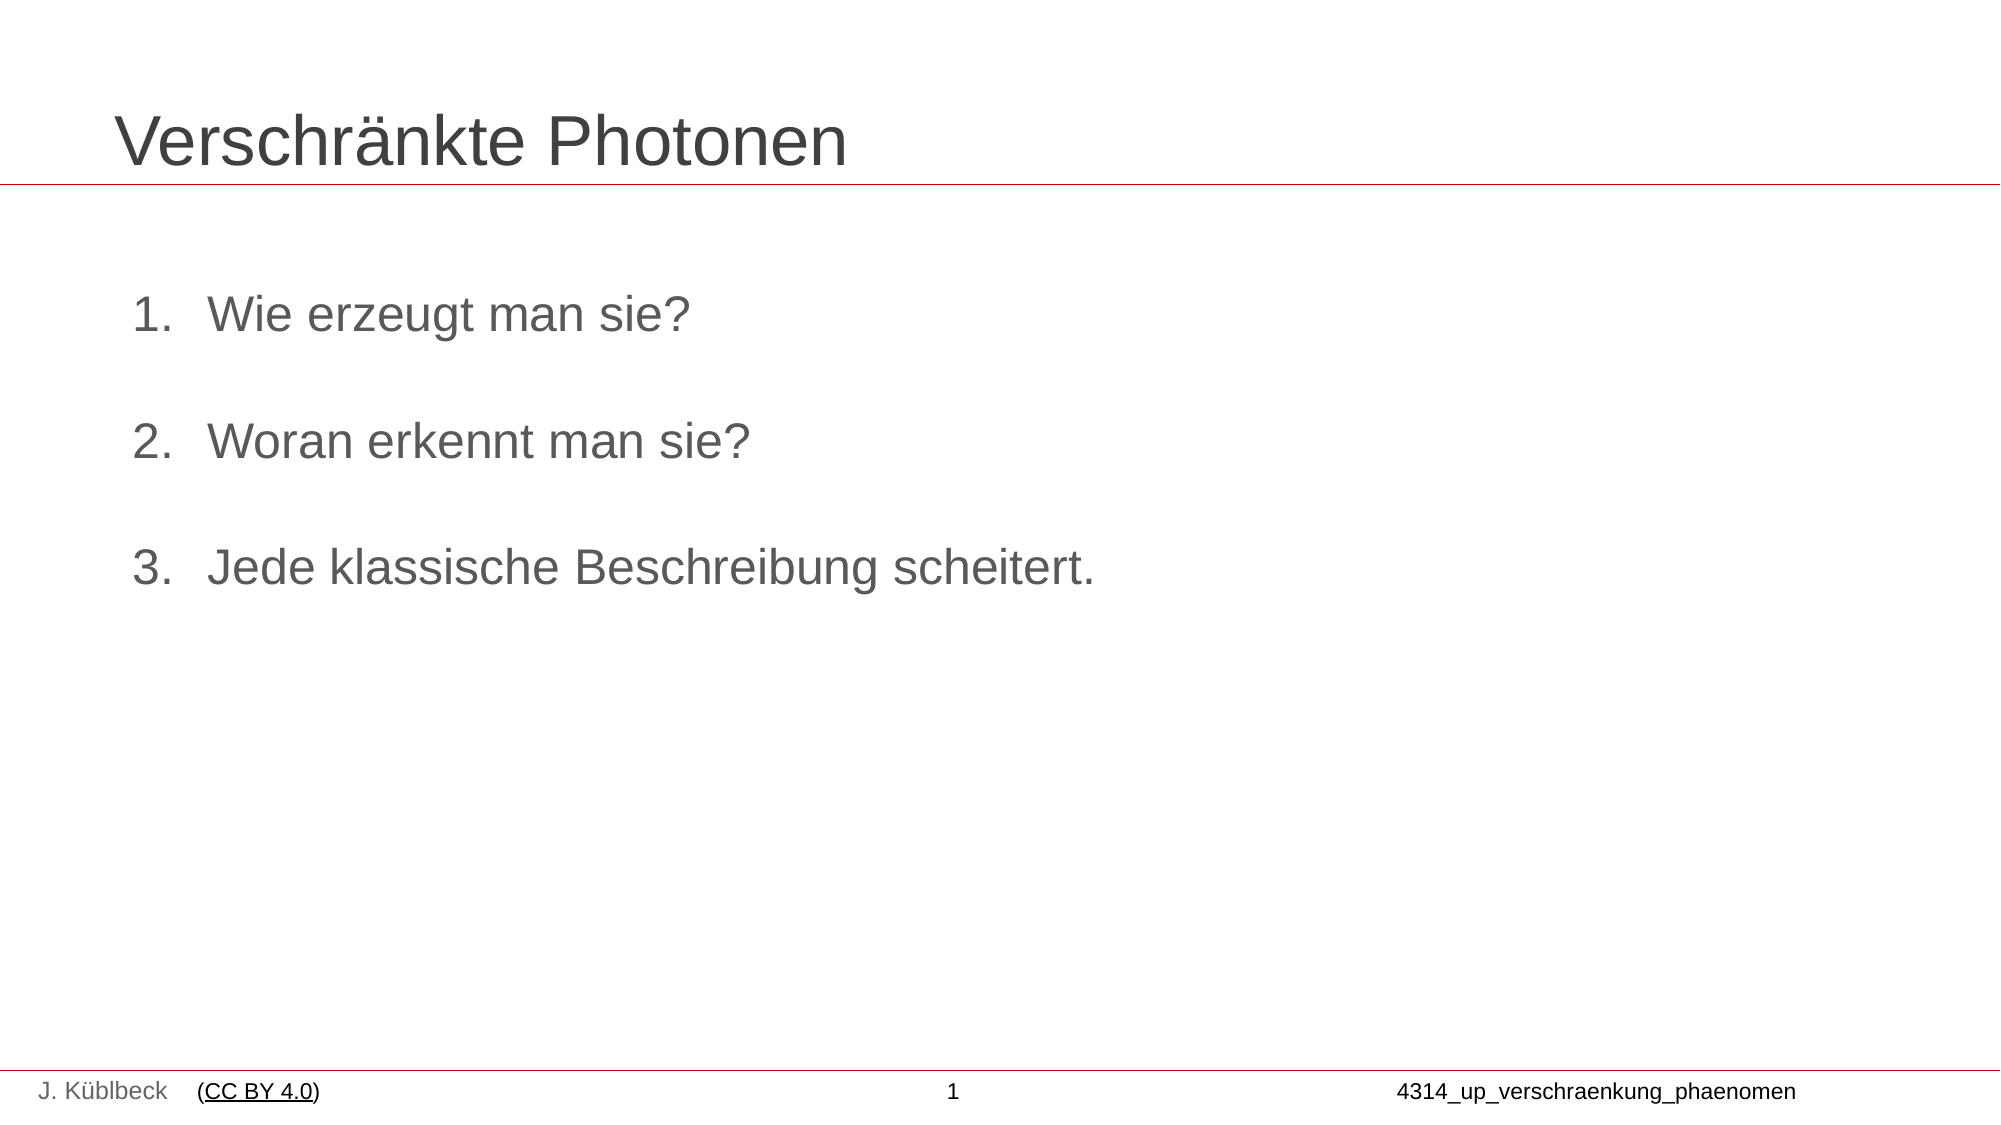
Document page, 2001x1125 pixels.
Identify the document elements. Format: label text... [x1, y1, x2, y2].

list Wie erzeugt man sie? Woran erkennt man sie? Jede klassische Beschreibung scheitert. [99, 208, 1900, 1035]
title Verschränkte Photonen [99, 90, 1900, 185]
